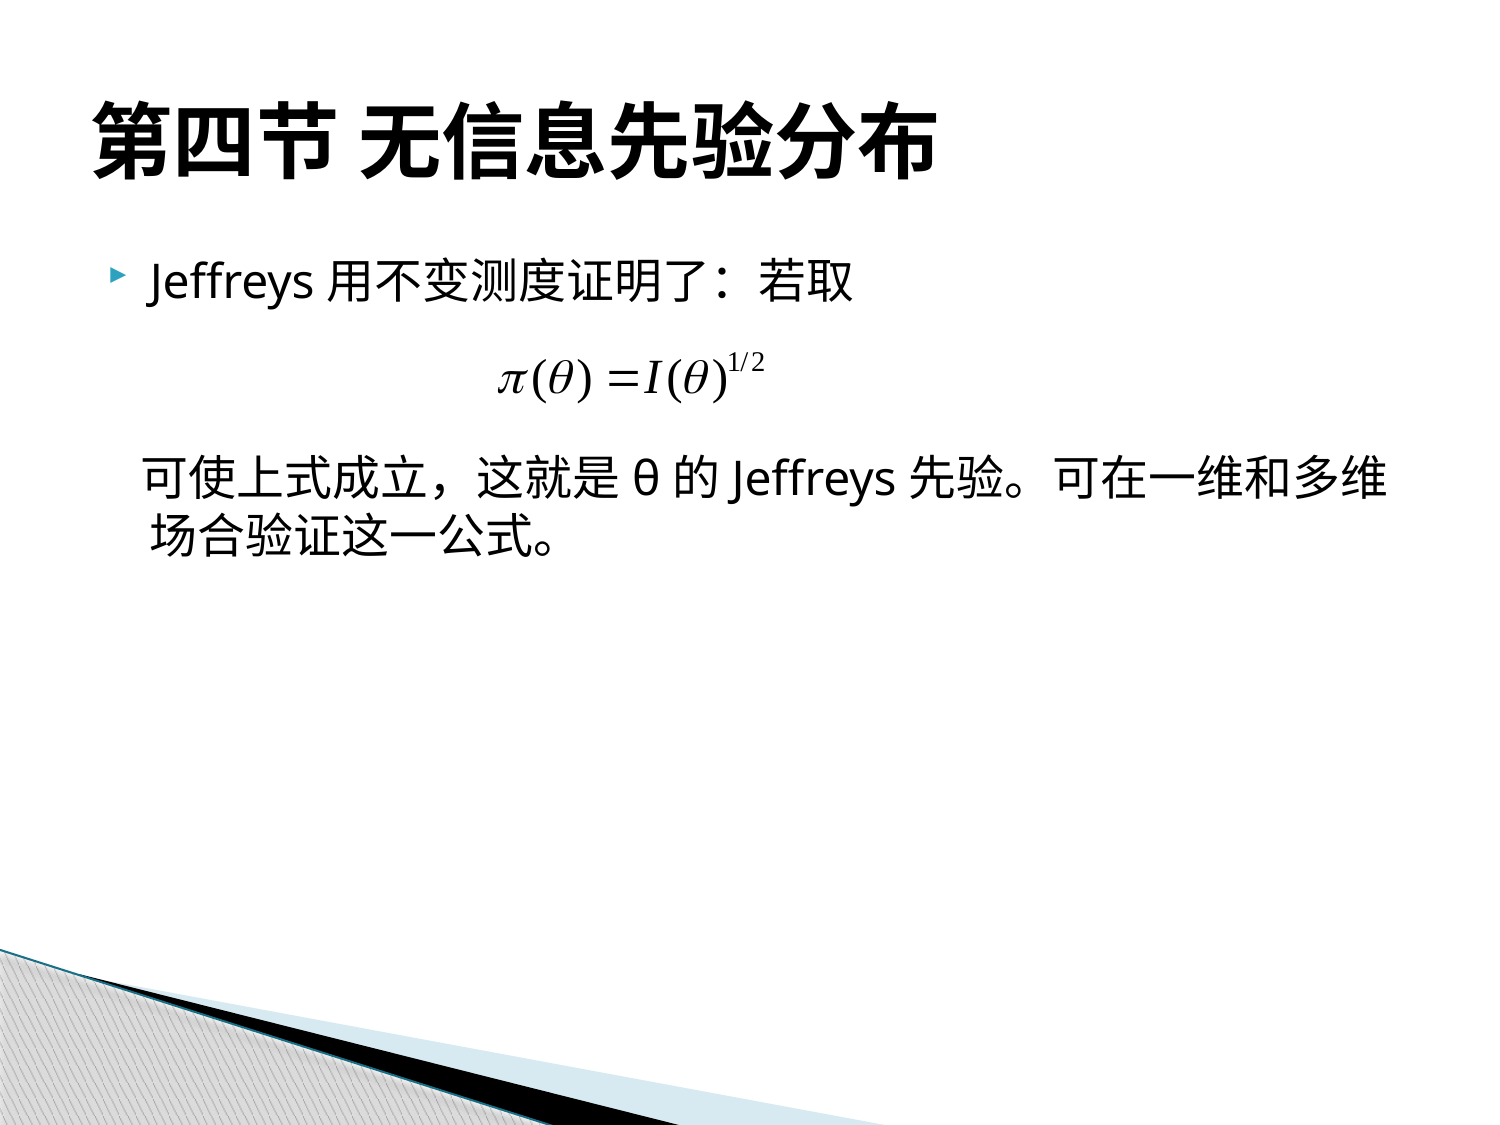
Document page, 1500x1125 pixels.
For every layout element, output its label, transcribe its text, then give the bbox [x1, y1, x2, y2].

title 第四节 无信息先验分布 [75, 45, 1425, 233]
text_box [491, 339, 776, 414]
list Jeffreys用不变测度证明了：若取 可使上式成立，这就是θ的Jeffreys先验。可在一维和多维场合验证这一公式。 [75, 243, 1425, 1125]
